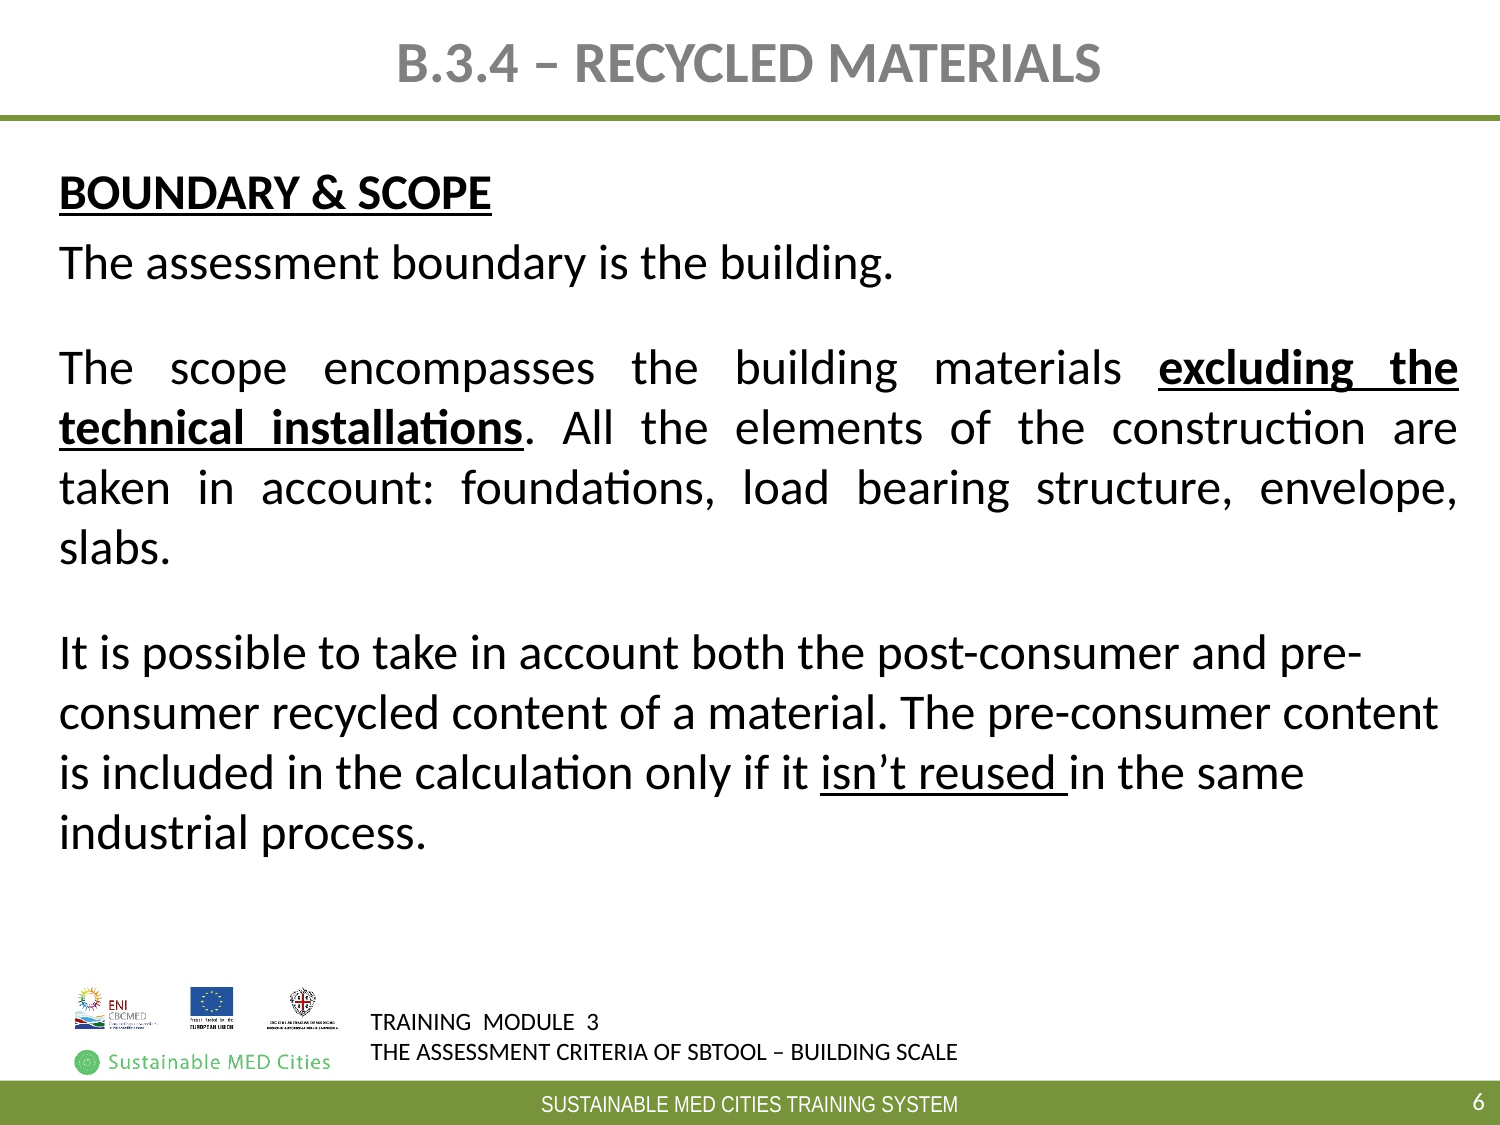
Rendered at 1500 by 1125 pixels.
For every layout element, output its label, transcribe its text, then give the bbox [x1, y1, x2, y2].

list BOUNDARY & SCOPE The assessment boundary is the building. The scope encompasses the building materials excluding the technical installations. All the elements of the construction are taken in account: foundations, load bearing structure, envelope, slabs. It is possible to take in account both the post-consumer and pre-consumer recycled content of a material. The pre-consumer content is included in the calculation only if it isn’t reused in the same industrial process. [43, 152, 1474, 1079]
slide_number 6 [1149, 1078, 1500, 1125]
title B.3.4 – RECYCLED MATERIALS [0, 0, 1500, 119]
